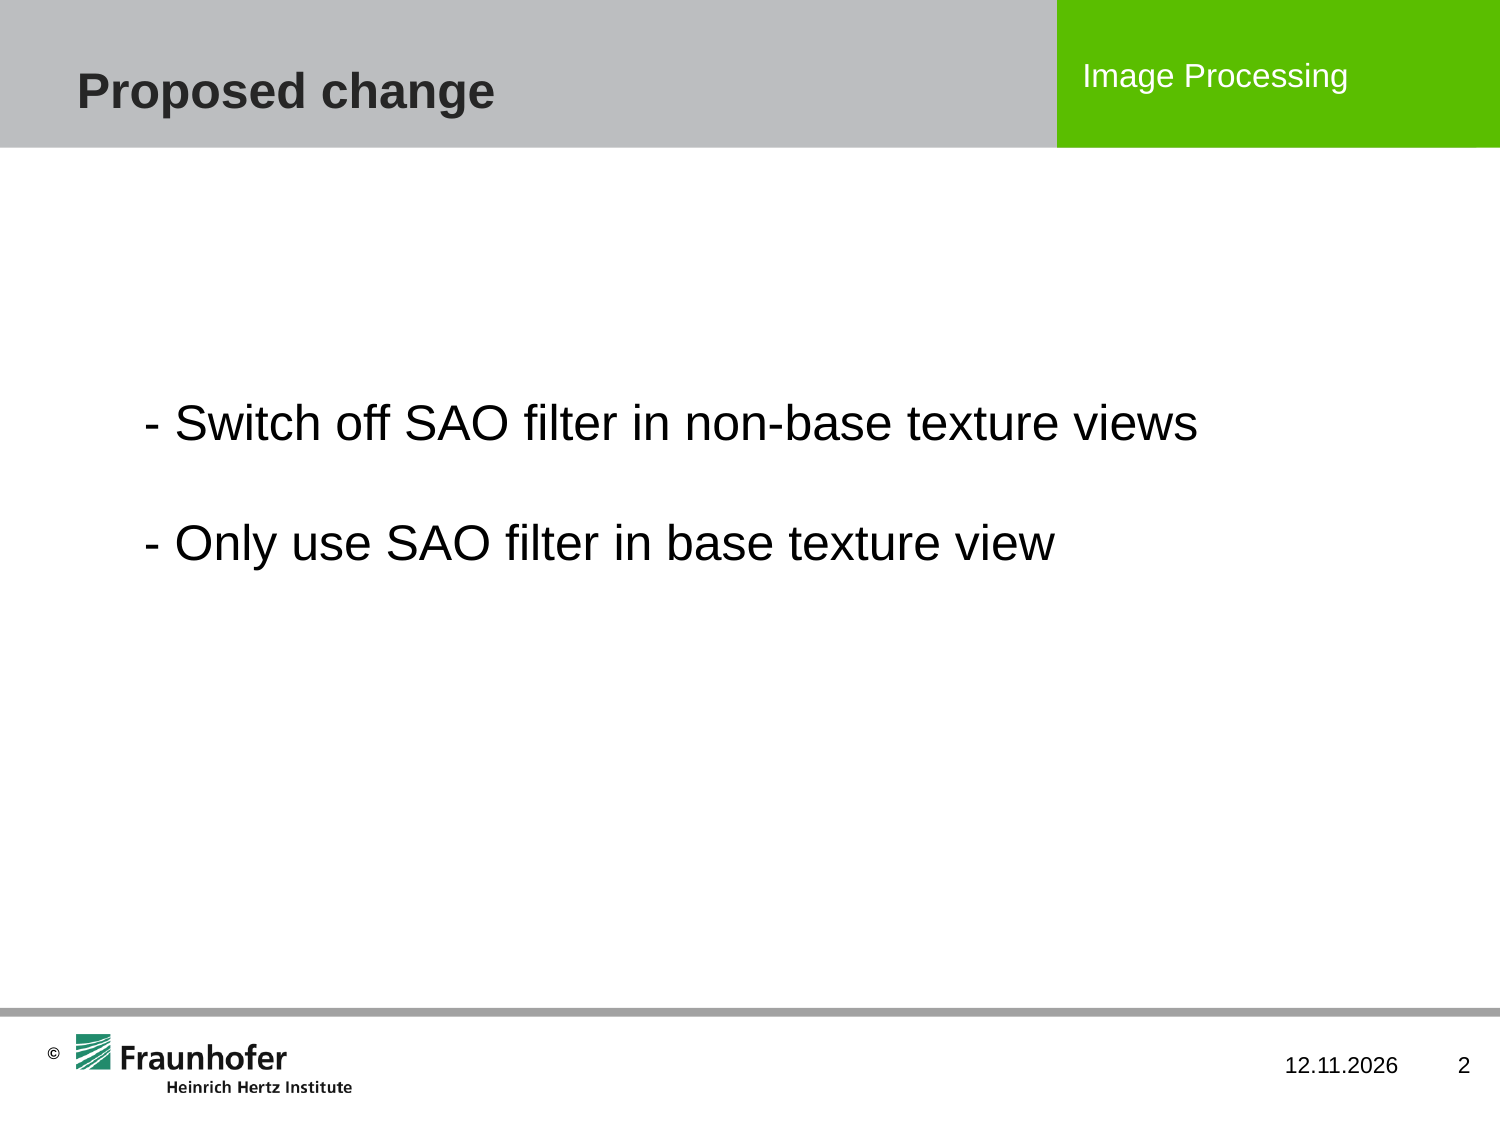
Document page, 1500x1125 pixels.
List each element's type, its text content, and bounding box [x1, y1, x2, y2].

title Proposed change [76, 59, 1022, 119]
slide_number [1019, 1034, 1394, 1094]
picture [76, 1034, 352, 1093]
slide_number 2 [1394, 1034, 1471, 1094]
text_box - Switch off SAO filter in non-base texture views - Only use SAO filter in base texture view [129, 338, 1229, 578]
